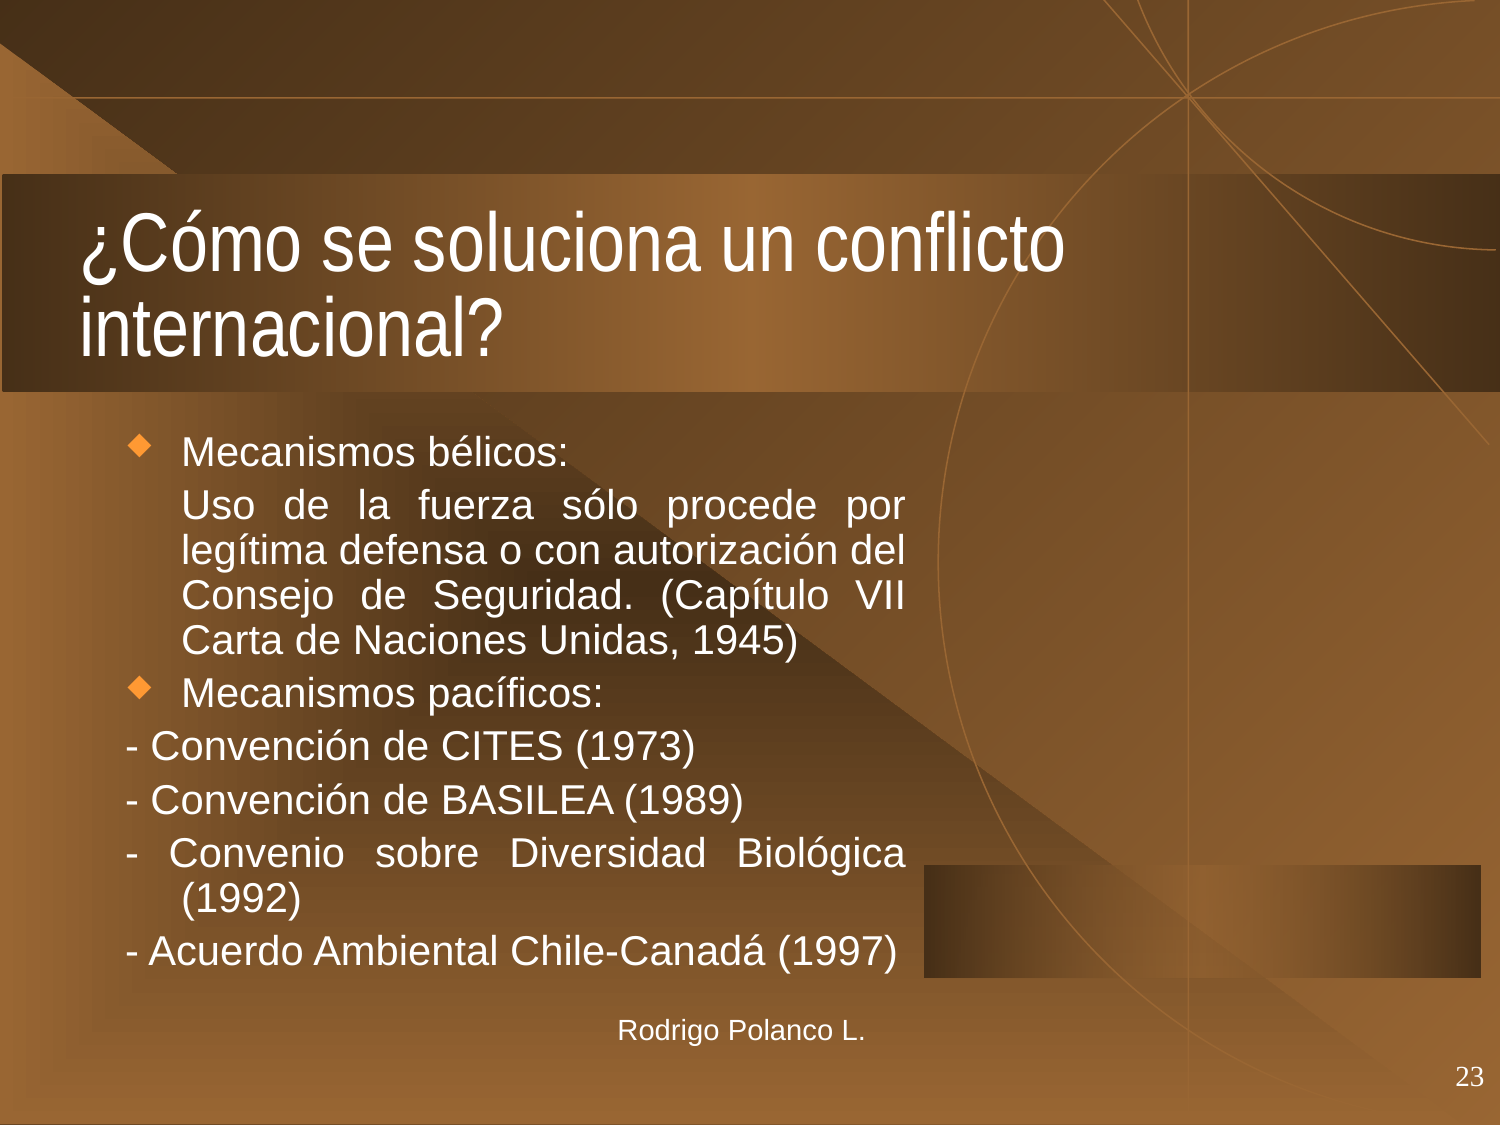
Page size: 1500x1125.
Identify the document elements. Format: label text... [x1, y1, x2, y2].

footer Rodrigo Polanco L. [421, 1003, 1063, 1083]
list Mecanismos bélicos: Uso de la fuerza sólo procede por legítima defensa o con autorización del Consejo de Seguridad. (Capítulo VII Carta de Naciones Unidas, 1945) Mecanismos pacíficos: - Convención de CITES (1973) - Convención de BASILEA (1989) - Convenio sobre Diversidad Biológica (1992) - Acuerdo Ambiental Chile-Canadá (1997) [109, 422, 922, 984]
slide_number 23 [1187, 1049, 1500, 1125]
title ¿Cómo se soluciona un conflicto internacional? [63, 177, 1446, 382]
